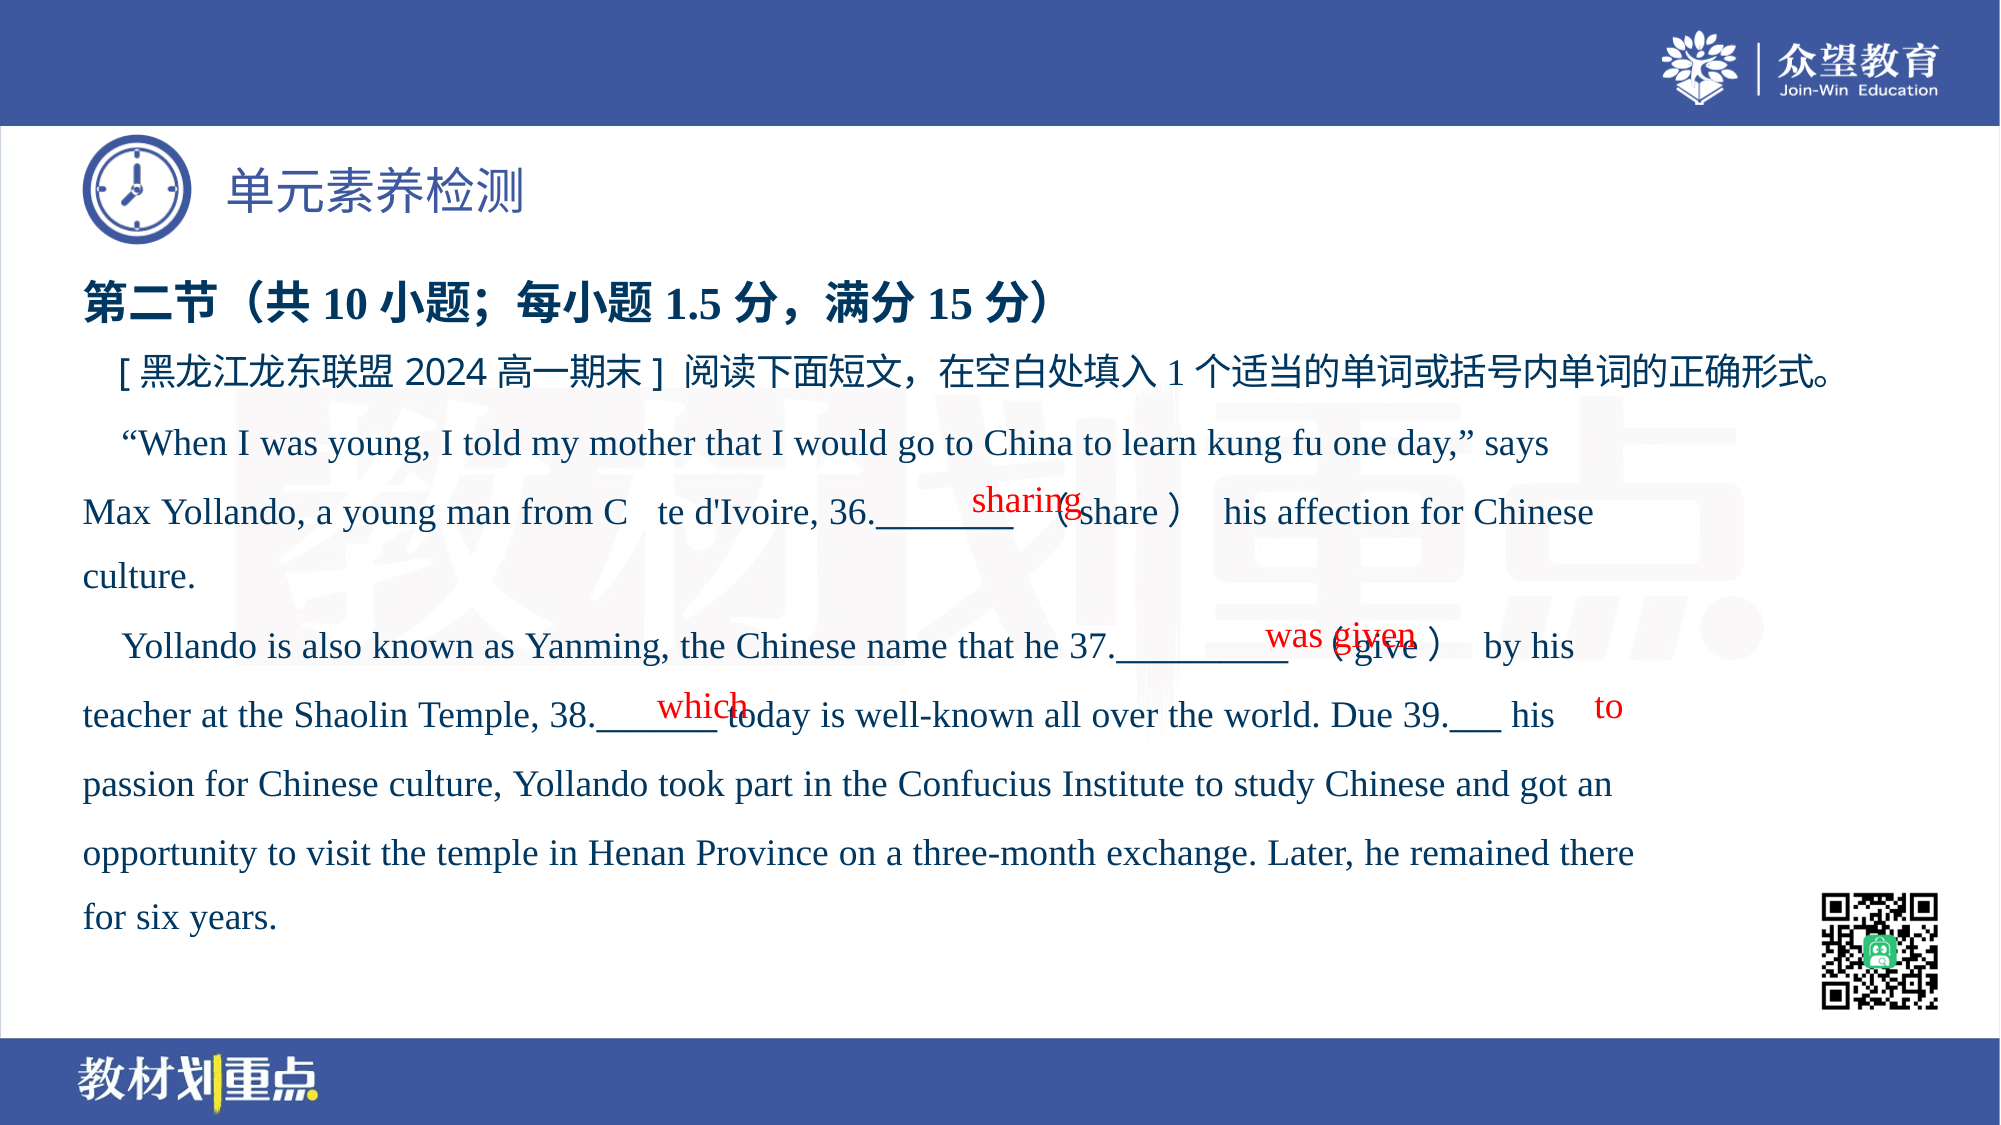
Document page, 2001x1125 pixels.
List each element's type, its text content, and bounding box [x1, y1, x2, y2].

picture [0, 0, 2000, 1125]
text_box Yollando is also known as Yanming, the Chinese name that he 37.__________ （give） by his teacher at the Shaolin Temple, 38._______ today is well-known all over the world. Due 39.___ his passion for Chinese culture, Yollando took part in the Confucius Institute to study Chinese and got an opportunity to visit the temple in Henan Province on a three-month exchange. Later, he remained there for six years. [82, 597, 1817, 931]
text_box was given [1246, 590, 1435, 649]
text_box 第二节（共10小题；每小题1.5分，满分15分） [82, 247, 1817, 328]
text_box “When I was young, I told my mother that I would go to China to learn kung fu one day,” says Max Yollando, a young man from Cte d'Ivoire, 36.________ （share） his affection for Chinese culture. [82, 394, 1817, 590]
text_box sharing [958, 455, 1097, 514]
text_box to [1580, 661, 1638, 720]
text_box [黑龙江龙东联盟2024高一期末] 阅读下面短文，在空白处填入1个适当的单词或括号内单词的正确形式。 [82, 328, 1817, 386]
text_box which [643, 661, 763, 720]
